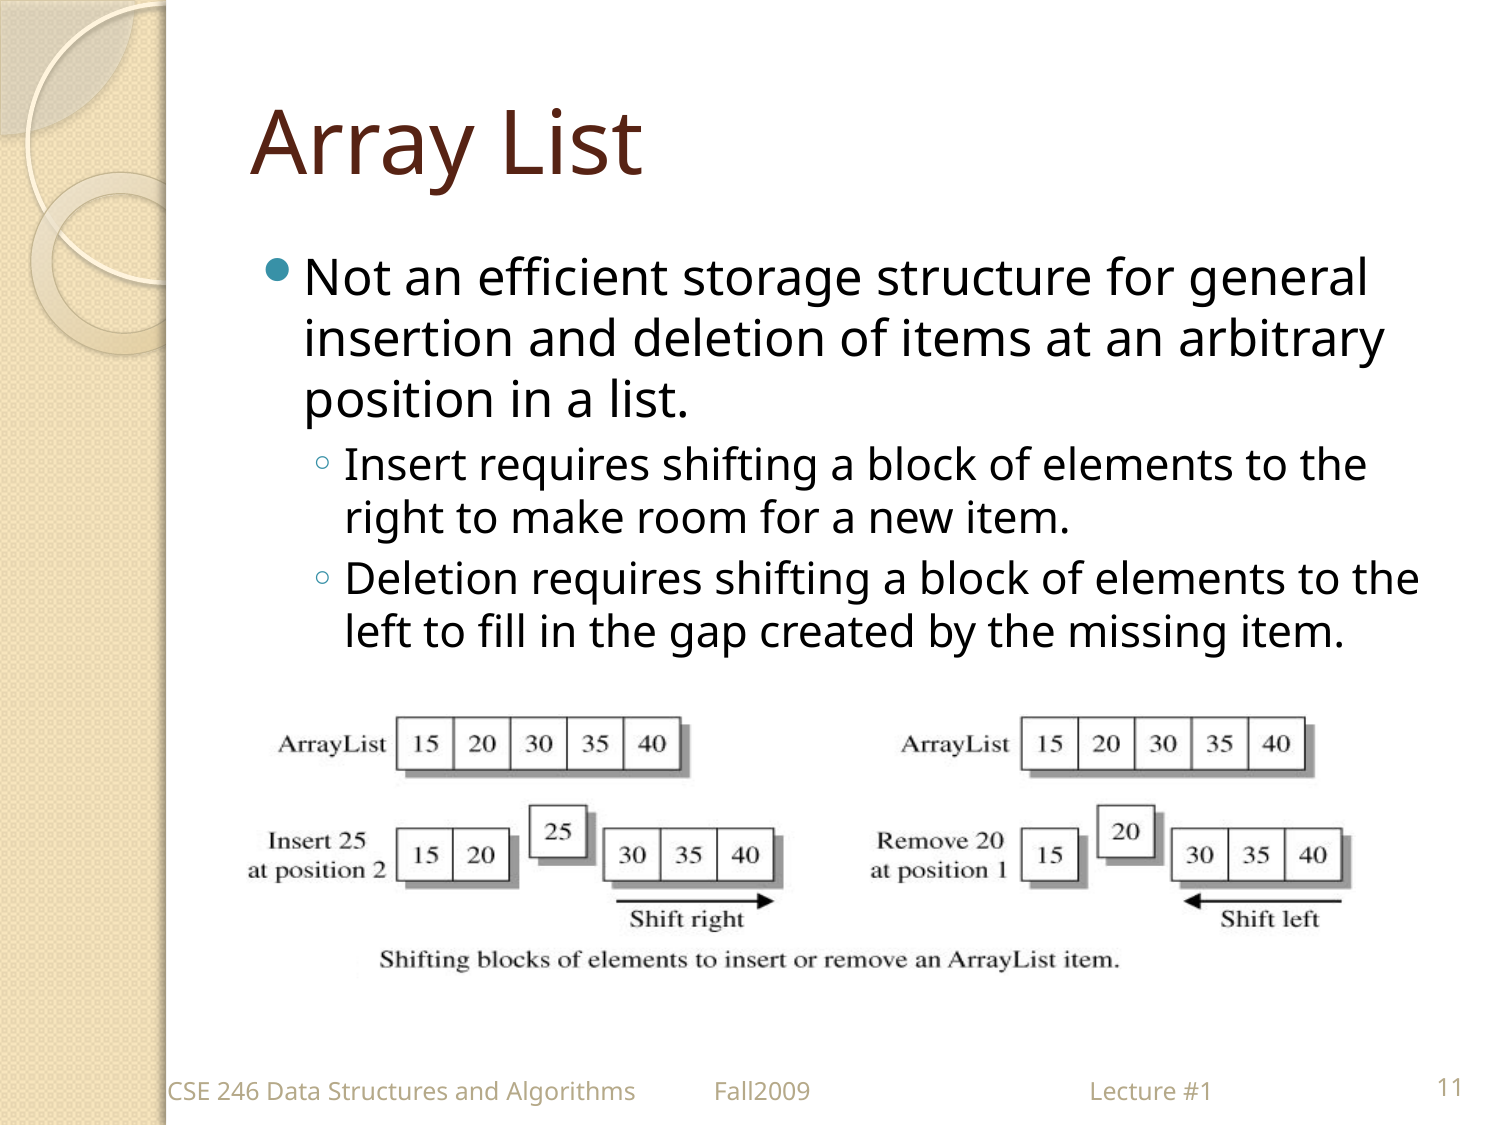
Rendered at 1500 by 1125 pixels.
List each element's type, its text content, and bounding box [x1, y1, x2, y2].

list Not an efficient storage structure for general insertion and deletion of items at an arbitrary position in a list. Insert requires shifting a block of elements to the right to make room for a new item. Deletion requires shifting a block of elements to the left to fill in the gap created by the missing item. [235, 237, 1466, 704]
footer CSE 246 Data Structures and Algorithms Fall2009 Lecture #1 [152, 1034, 1413, 1113]
slide_number 11 [1413, 1034, 1488, 1113]
title Array List [235, 45, 1466, 233]
picture [245, 714, 1356, 985]
